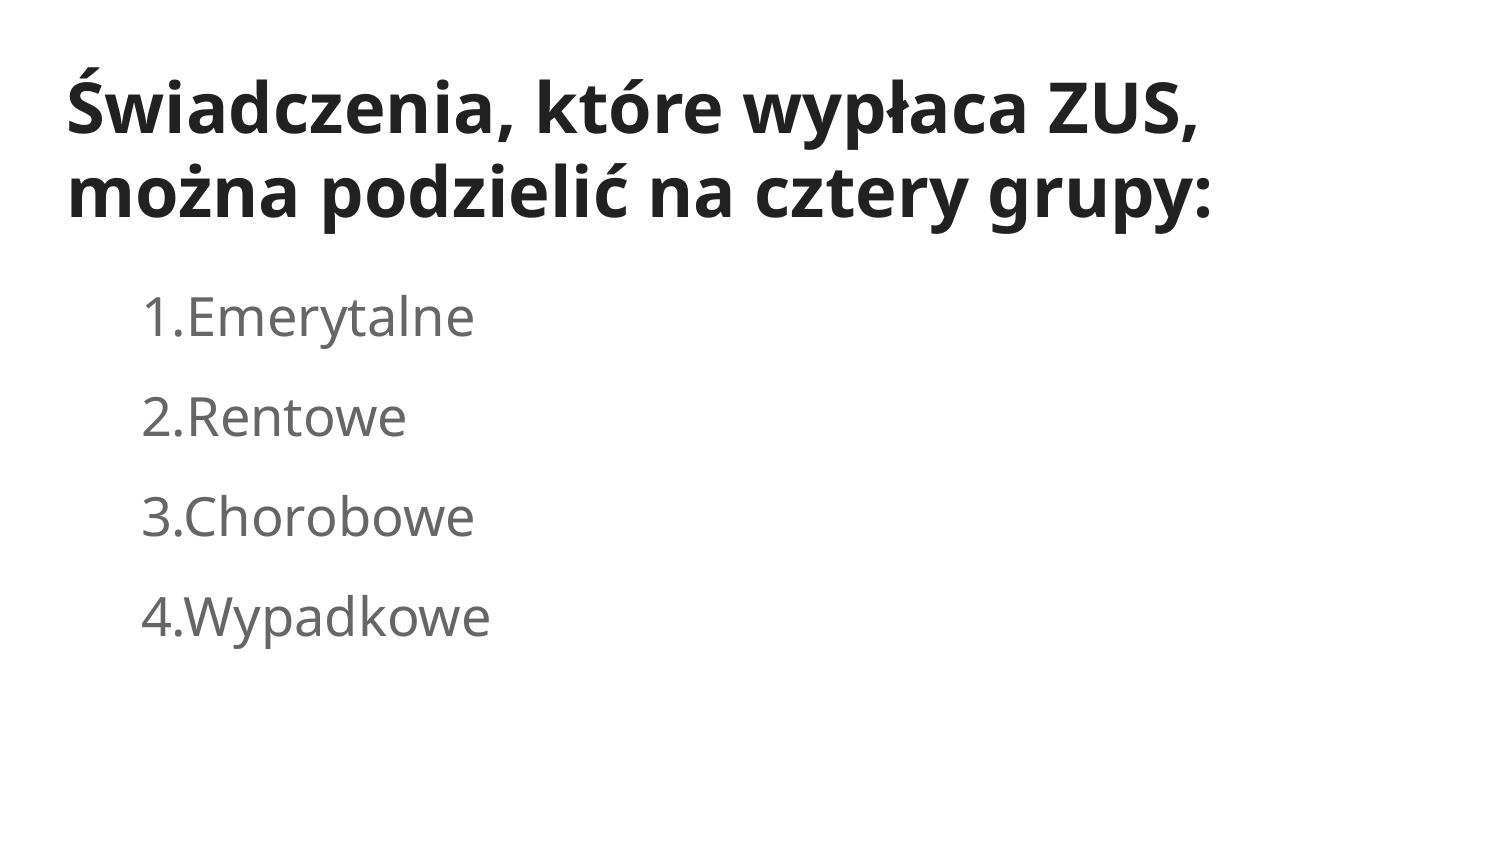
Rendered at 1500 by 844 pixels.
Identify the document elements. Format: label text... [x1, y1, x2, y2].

list 1.Emerytalne 2.Rentowe 3.Chorobowe 4.Wypadkowe [51, 257, 1449, 750]
title Świadczenia, które wypłaca ZUS, można podzielić na cztery grupy: [51, 48, 1449, 180]
